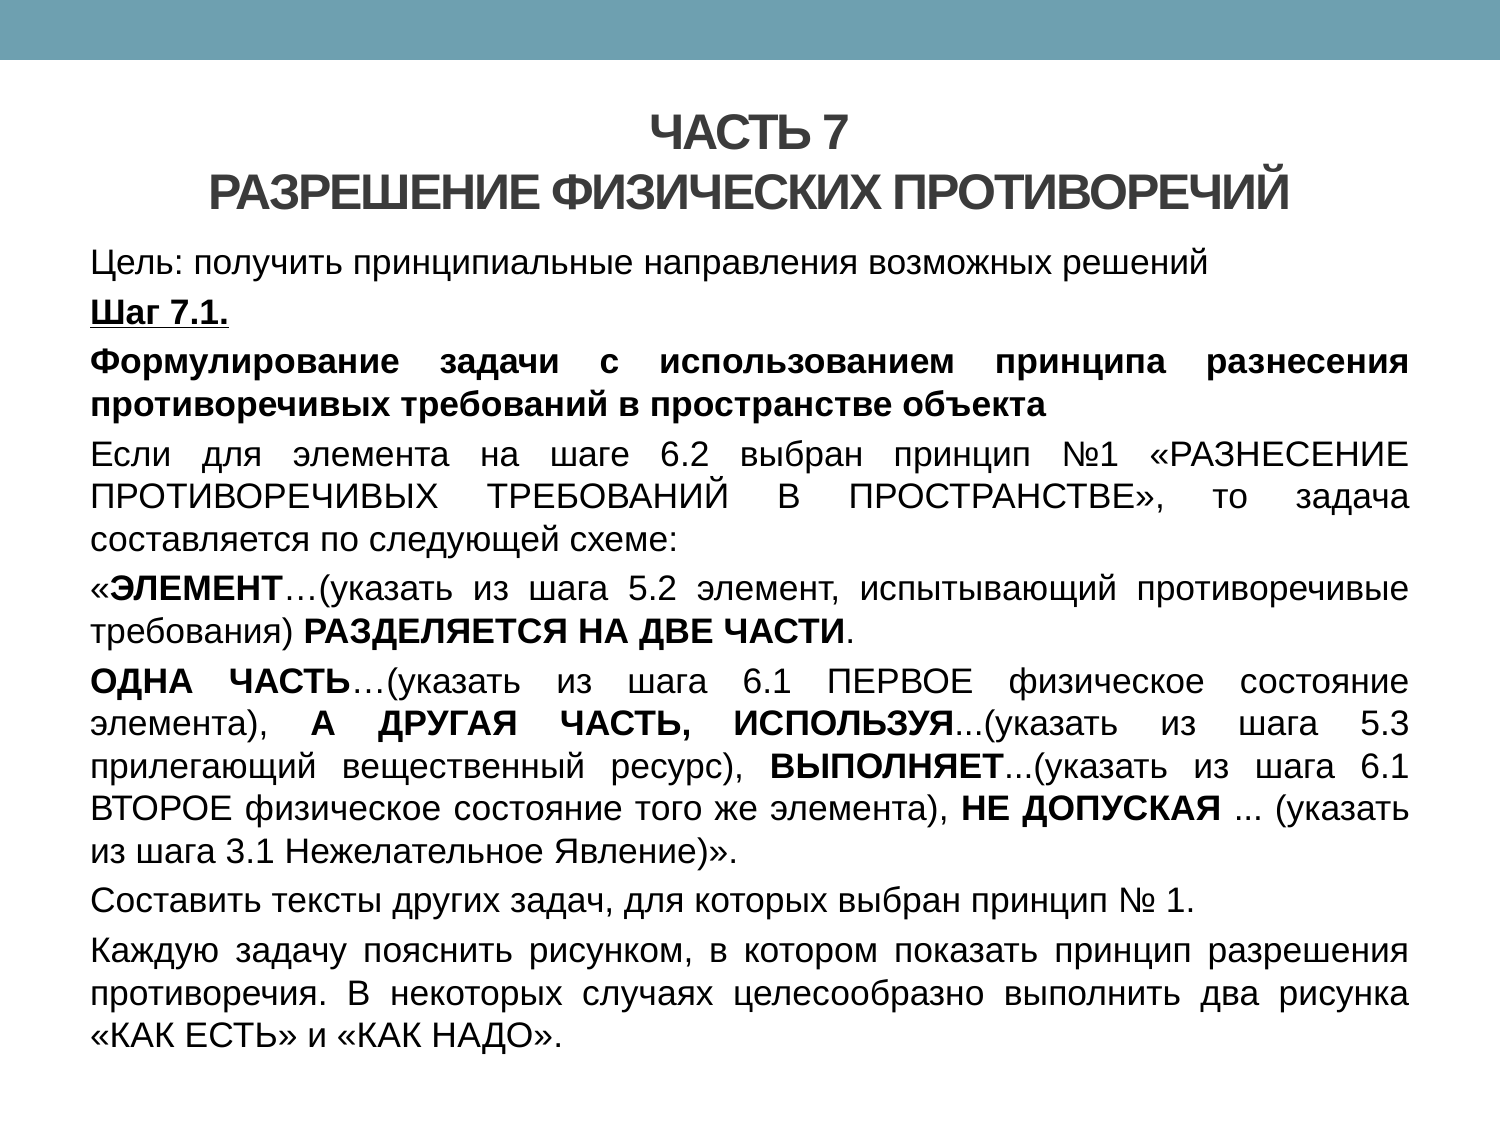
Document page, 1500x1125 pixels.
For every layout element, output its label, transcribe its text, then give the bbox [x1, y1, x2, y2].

list Цель: получить принципиальные направления возможных решений Шаг 7.1. Формулирование задачи с использованием принципа разнесения противоречивых требований в пространстве объекта Если для элемента на шаге 6.2 выбран принцип №1 «РАЗНЕСЕНИЕ ПРОТИВОРЕЧИВЫХ ТРЕБОВАНИЙ В ПРОСТРАНСТВЕ», то задача составляется по следующей схеме: «ЭЛЕМЕНТ…(указать из шага 5.2 элемент, испытывающий противоречивые требования) РАЗДЕЛЯЕТСЯ НА ДВЕ ЧАСТИ. ОДНА ЧАСТЬ…(указать из шага 6.1 ПЕРВОЕ физическое состояние элемента), А ДРУГАЯ ЧАСТЬ, ИСПОЛЬЗУЯ...(указать из шага 5.3 прилегающий вещественный ресурс), ВЫПОЛНЯЕТ...(указать из шага 6.1 ВТОРОЕ физическое состояние того же элемента), НЕ ДОПУСКАЯ ... (указать из шага 3.1 Нежелательное Явление)». Составить тексты других задач, для которых выбран принцип № 1. Каждую задачу пояснить рисунком, в котором показать принцип разрешения противоречия. В некоторых случаях целесообразно выполнить два рисунка «КАК ЕСТЬ» и «КАК НАДО». [75, 231, 1425, 1071]
title ЧАСТЬ 7 РАЗРЕШЕНИЕ ФИЗИЧЕСКИХ ПРОТИВОРЕЧИЙ [75, 87, 1425, 231]
